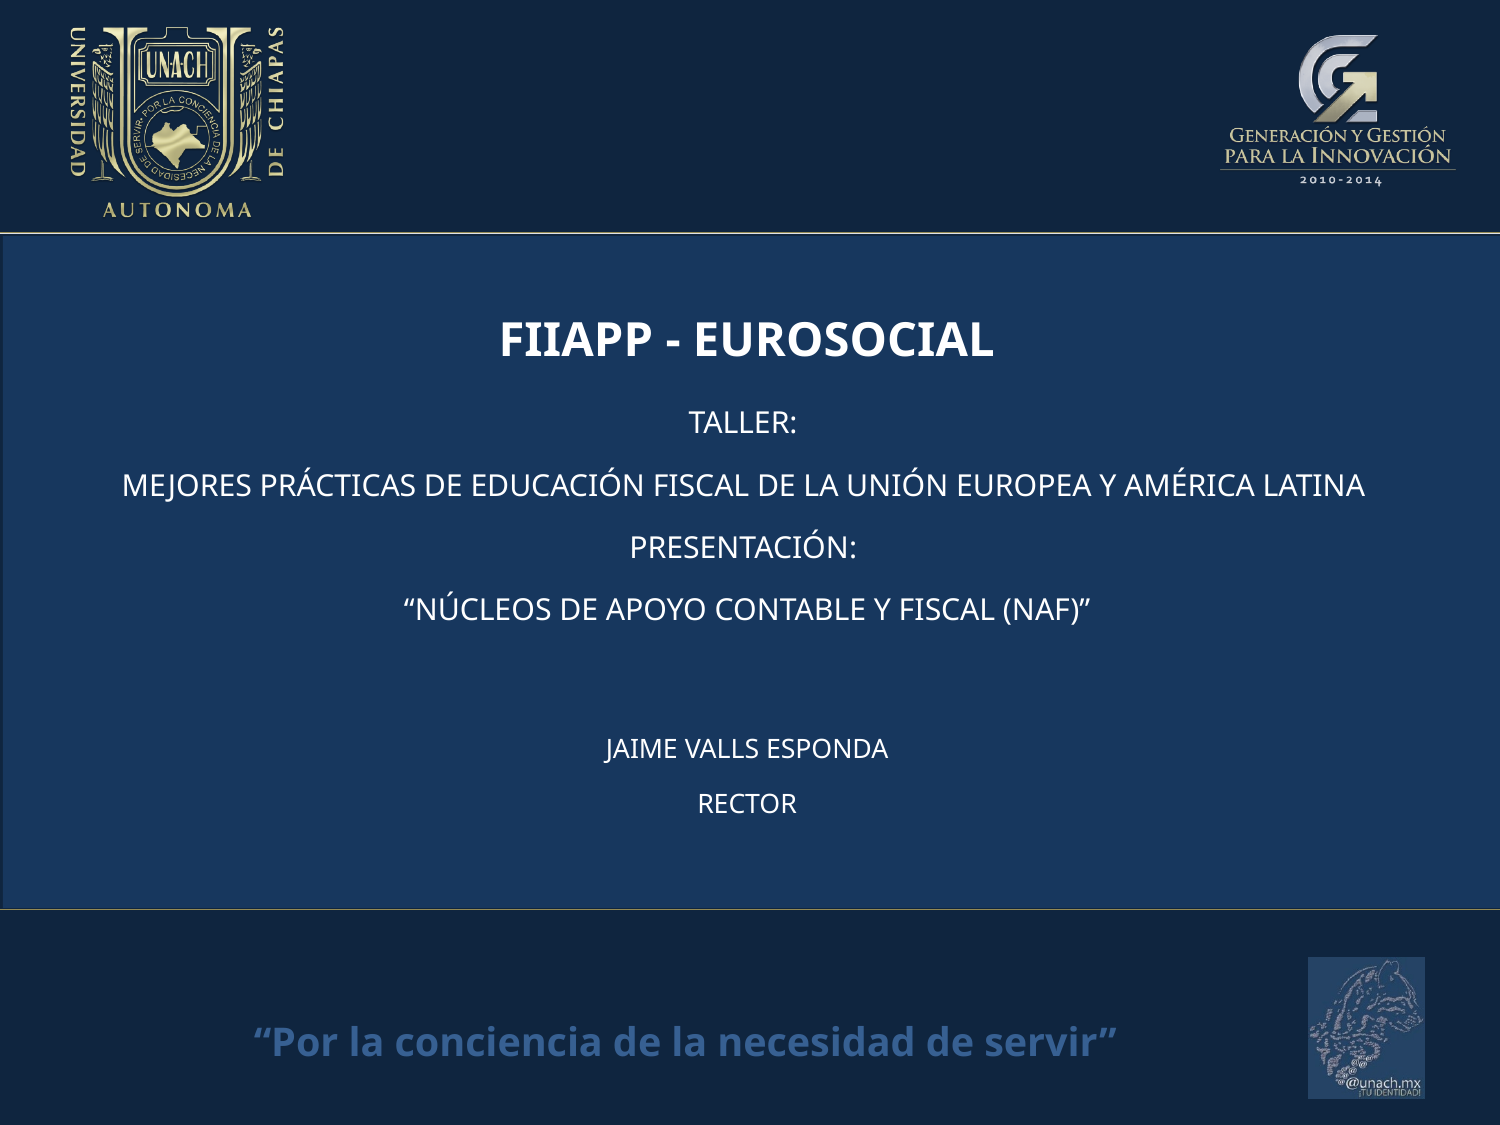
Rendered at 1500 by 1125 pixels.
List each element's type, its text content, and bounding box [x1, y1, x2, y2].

picture [12, 10, 344, 232]
picture [1184, 11, 1483, 212]
picture [1308, 957, 1425, 1099]
text_box FIIAPP - EUROSOCIAL TALLER: MEJORES PRÁCTICAS DE EDUCACIÓN FISCAL DE LA UNIÓN EUROPEA Y AMÉRICA LATINA PRESENTACIÓN: “NÚCLEOS DE APOYO CONTABLE Y FISCAL (NAF)” JAIME VALLS ESPONDA RECTOR [0, 290, 1494, 846]
